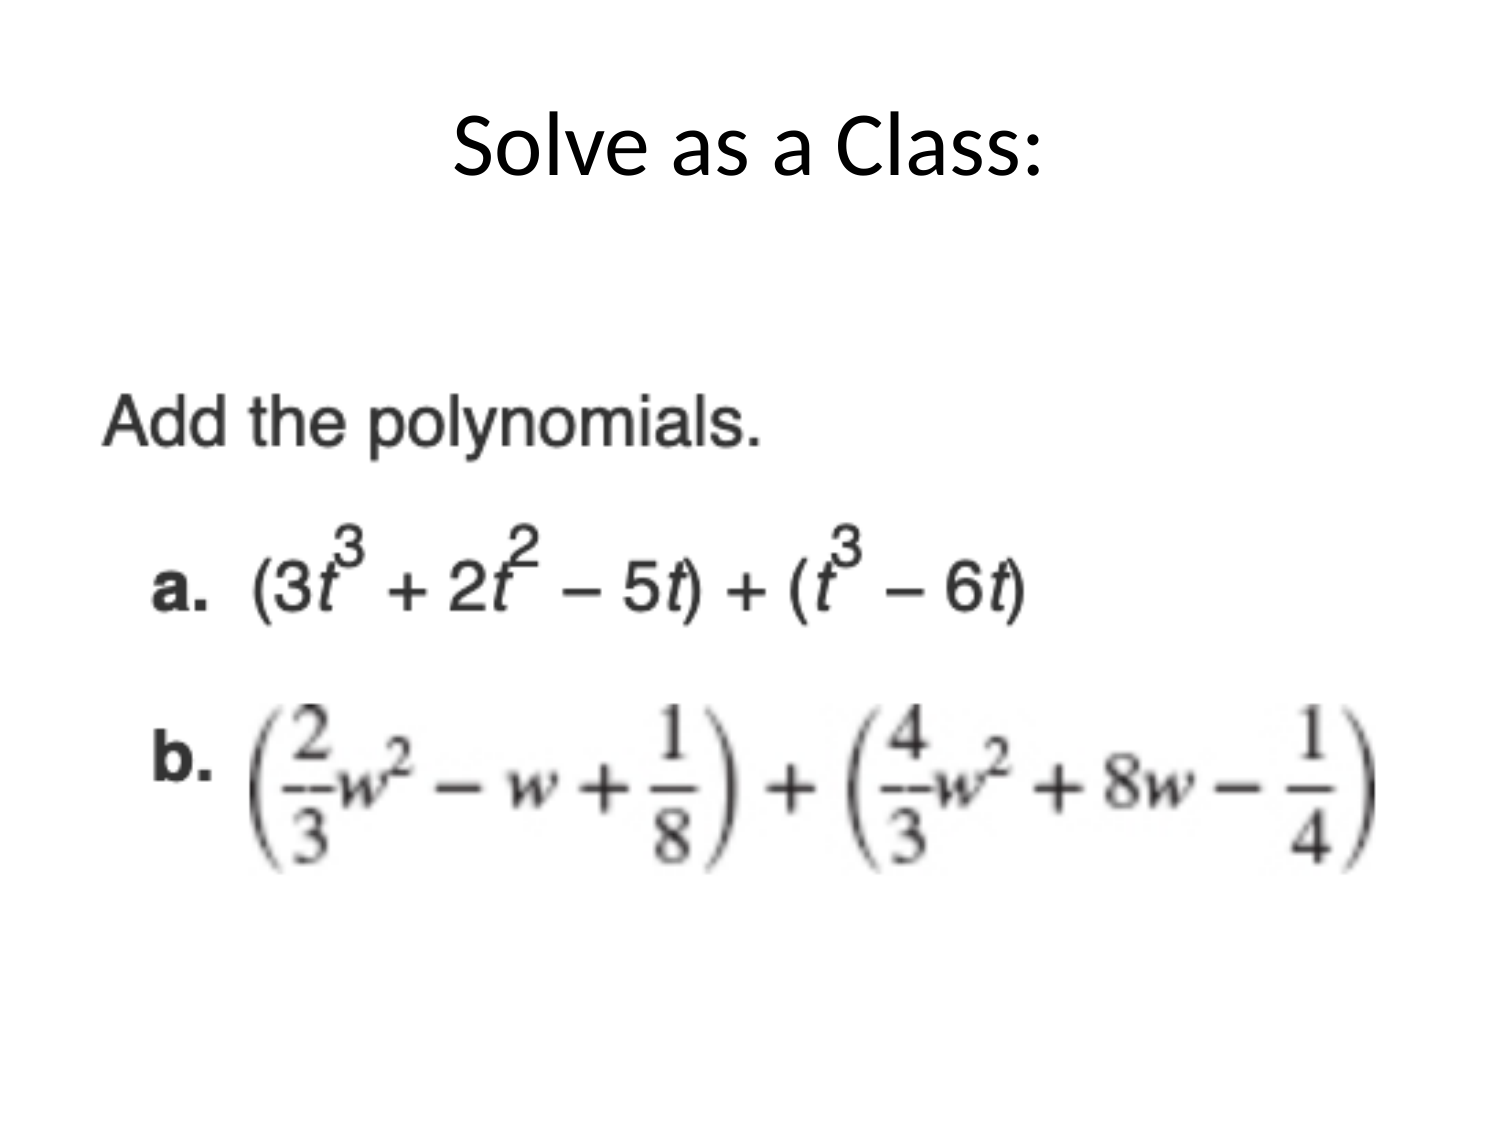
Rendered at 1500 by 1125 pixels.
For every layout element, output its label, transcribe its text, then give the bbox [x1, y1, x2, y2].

title Solve as a Class: [75, 45, 1425, 233]
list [74, 262, 1426, 1006]
